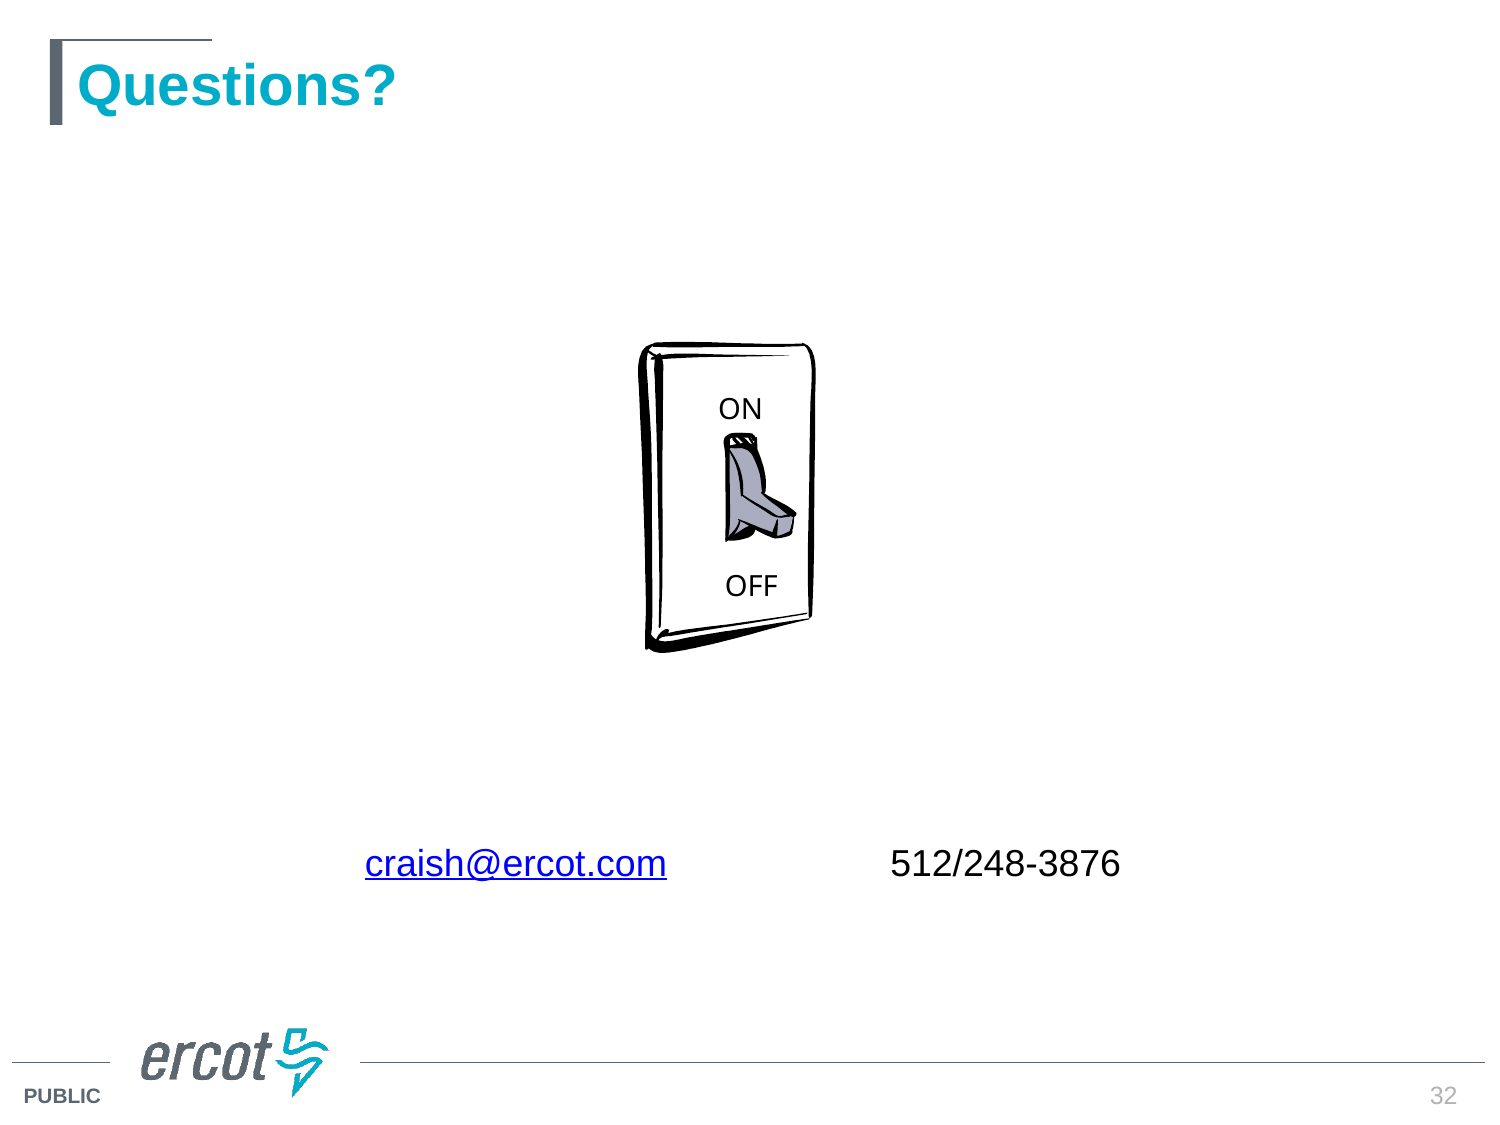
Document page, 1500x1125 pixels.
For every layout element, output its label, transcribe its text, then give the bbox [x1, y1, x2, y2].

picture [137, 1024, 332, 1100]
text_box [633, 338, 820, 655]
text_box craish@ercot.com 512/248-3876 [349, 831, 1175, 892]
title Questions? [62, 39, 1450, 125]
slide_number 32 [1400, 1076, 1488, 1113]
